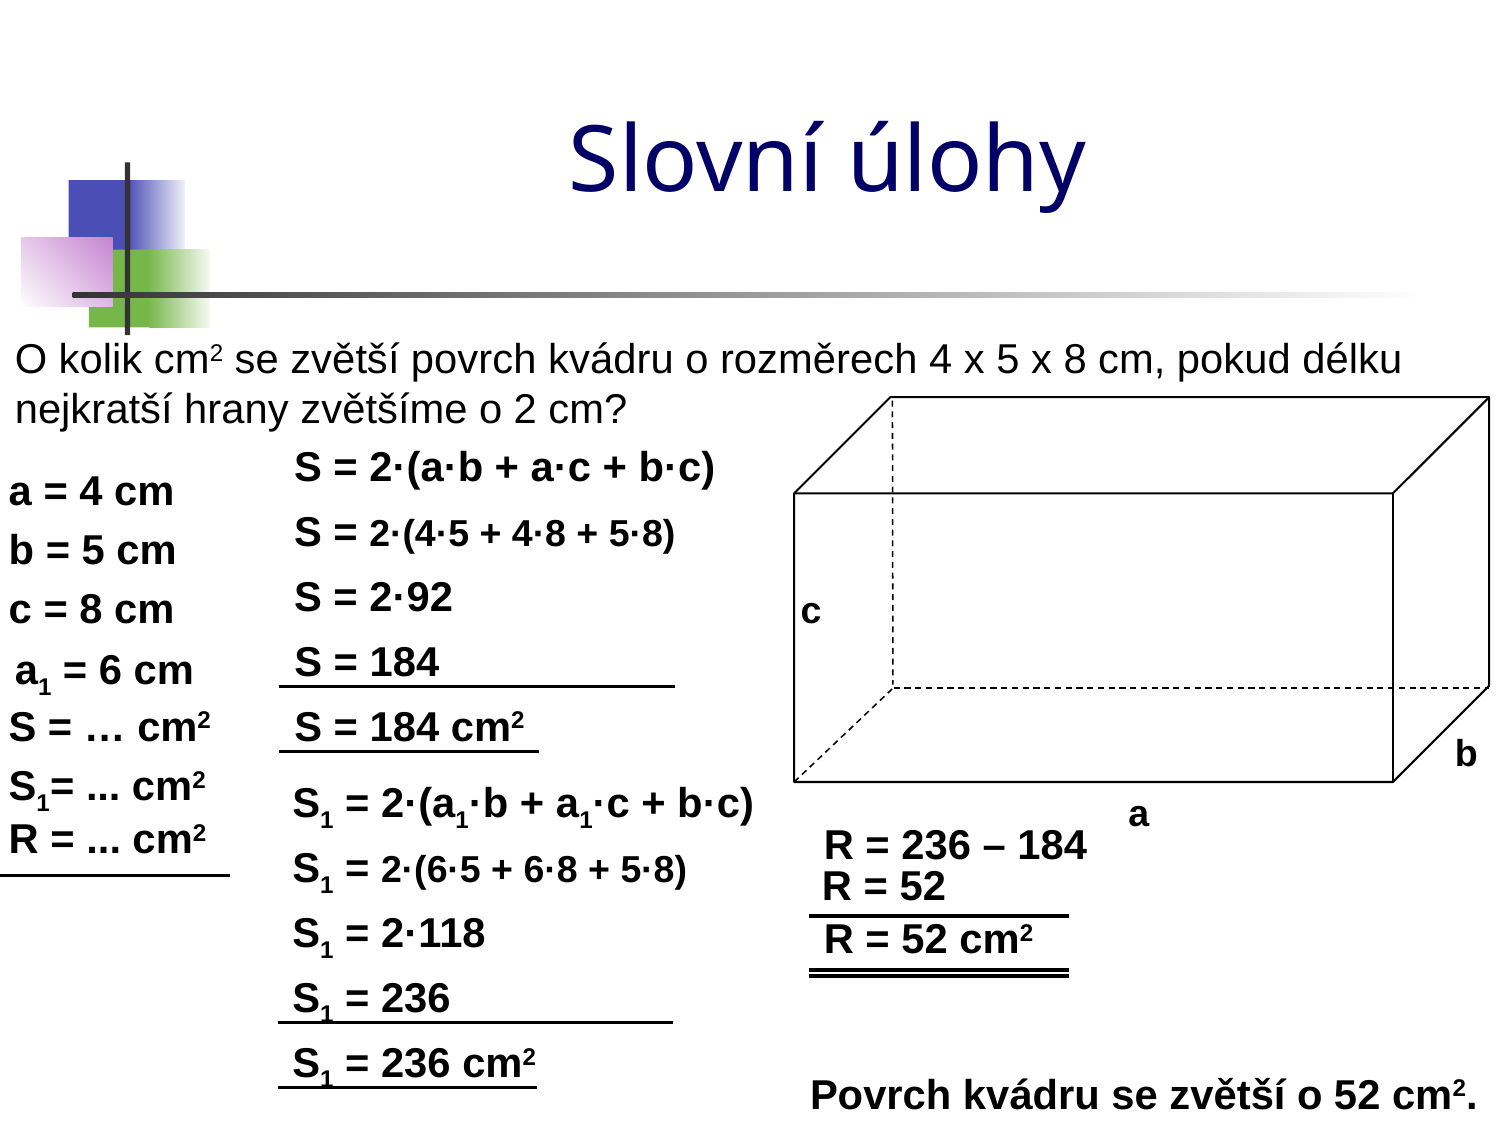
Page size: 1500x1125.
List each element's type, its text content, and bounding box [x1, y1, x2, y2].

text_box S1 = 2·(a1·b + a1·c + b·c) [277, 768, 786, 841]
text_box O kolik cm2 se zvětší povrch kvádru o rozměrech 4 x 5 x 8 cm, pokud délku nejkratší hrany zvětšíme o 2 cm? [0, 324, 1500, 440]
text_box c = 8 cm [0, 574, 266, 635]
text_box R = 52 cm2 [809, 904, 1058, 915]
text_box S = … cm2 [0, 708, 266, 751]
text_box S = 2·92 [279, 562, 752, 628]
text_box S1= ... cm2 [0, 751, 296, 804]
text_box S = 184 cm2 [279, 694, 552, 758]
text_box S = 2·(4·5 + 4·8 + 5·8) [279, 497, 752, 562]
text_box [897, 697, 1439, 783]
text_box R = 52 cm2 [809, 924, 1058, 968]
text_box a [1113, 781, 1192, 842]
text_box S1 = 236 [277, 971, 550, 1021]
text_box b = 5 cm [0, 515, 266, 574]
text_box S1 = 236 cm2 [277, 1028, 632, 1101]
text_box [794, 397, 1490, 687]
text_box S = 2·(a·b + a·c + b·c) [279, 432, 752, 497]
text_box R = ... cm2 [0, 804, 277, 870]
text_box a1 = 6 cm [0, 635, 280, 708]
text_box b [1439, 721, 1500, 782]
text_box S = 184 [279, 628, 552, 685]
text_box S1 = 2·118 [277, 898, 750, 971]
text_box S1 = 2·(6·5 + 6·8 + 5·8) [277, 833, 750, 898]
title Slovní úlohy [188, 34, 1468, 276]
text_box R = 52 [807, 851, 1056, 917]
text_box R = 236 – 184 [809, 810, 1114, 876]
text_box a = 4 cm [0, 456, 266, 515]
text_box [793, 688, 893, 783]
text_box c [785, 578, 864, 638]
text_box Povrch kvádru se zvětší o 52 cm2. [795, 1060, 1500, 1125]
